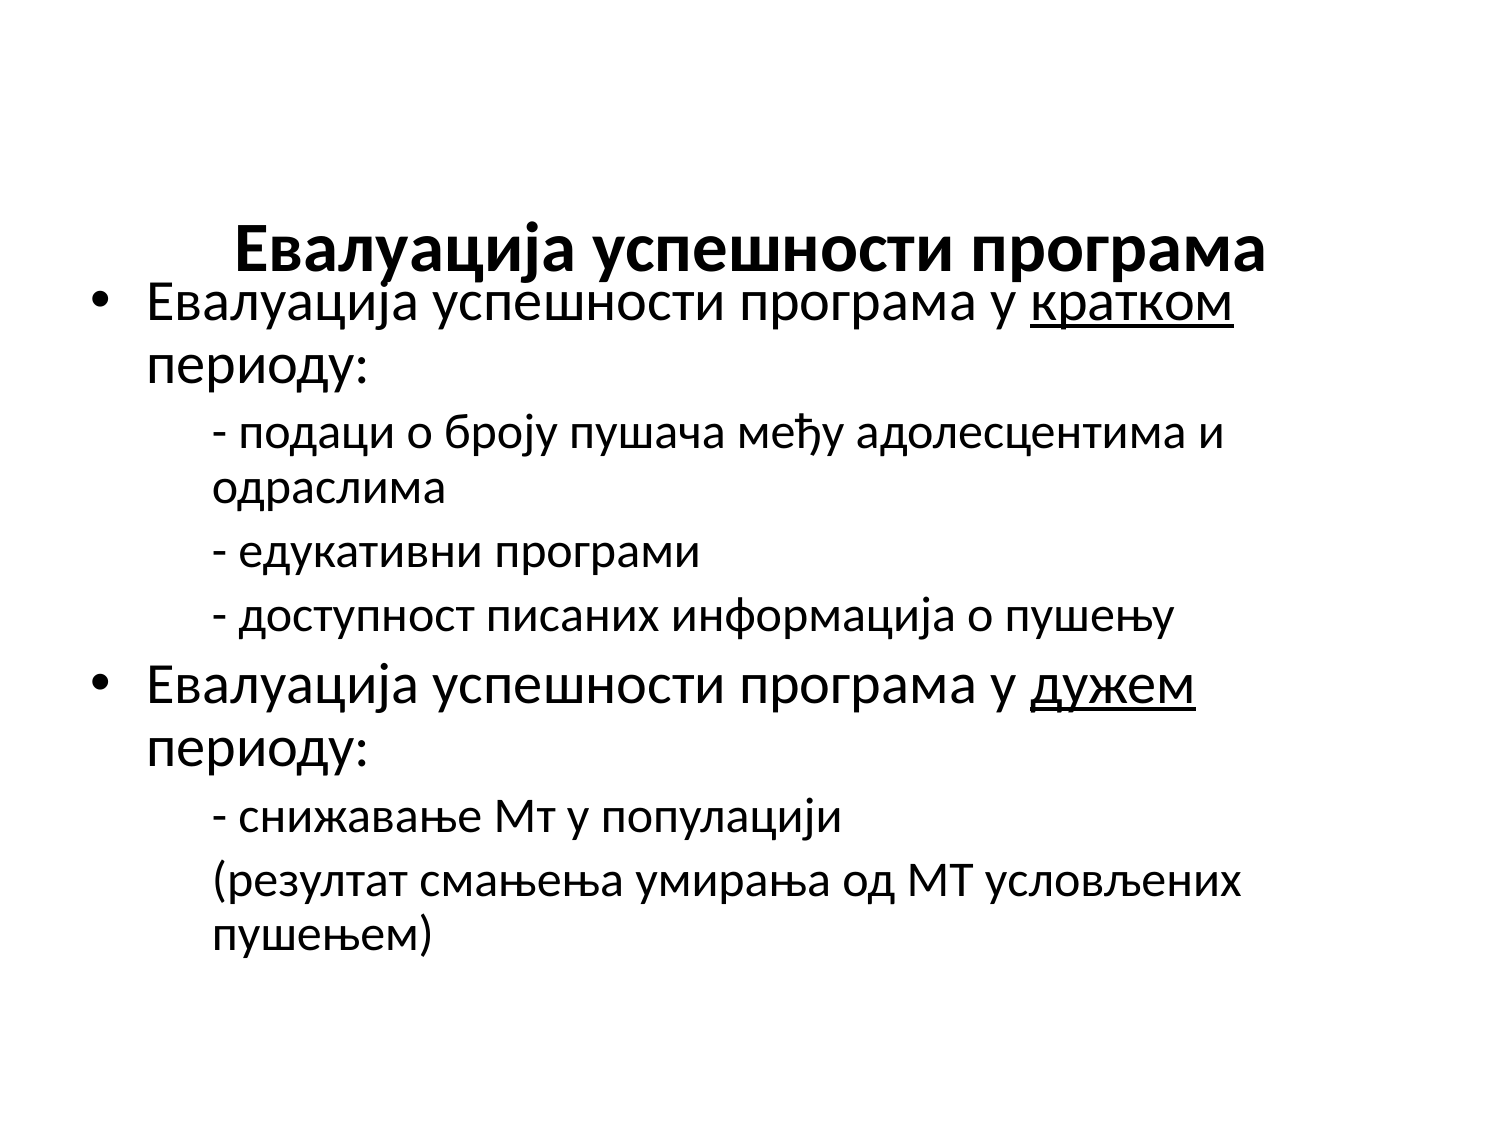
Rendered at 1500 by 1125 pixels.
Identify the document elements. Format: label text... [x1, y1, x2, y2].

title Евалуација успешности програма [76, 148, 1427, 337]
list Евалуација успешности програма у кратком периоду: - подаци о броју пушача међу адолесцентима и одраслима - едукативни програми - доступност писаних информација о пушењу Евалуација успешности програма у дужем периоду: - снижавање Мт у популацији (резултат смањења умирања од МТ условљених пушењем) [75, 262, 1425, 1005]
